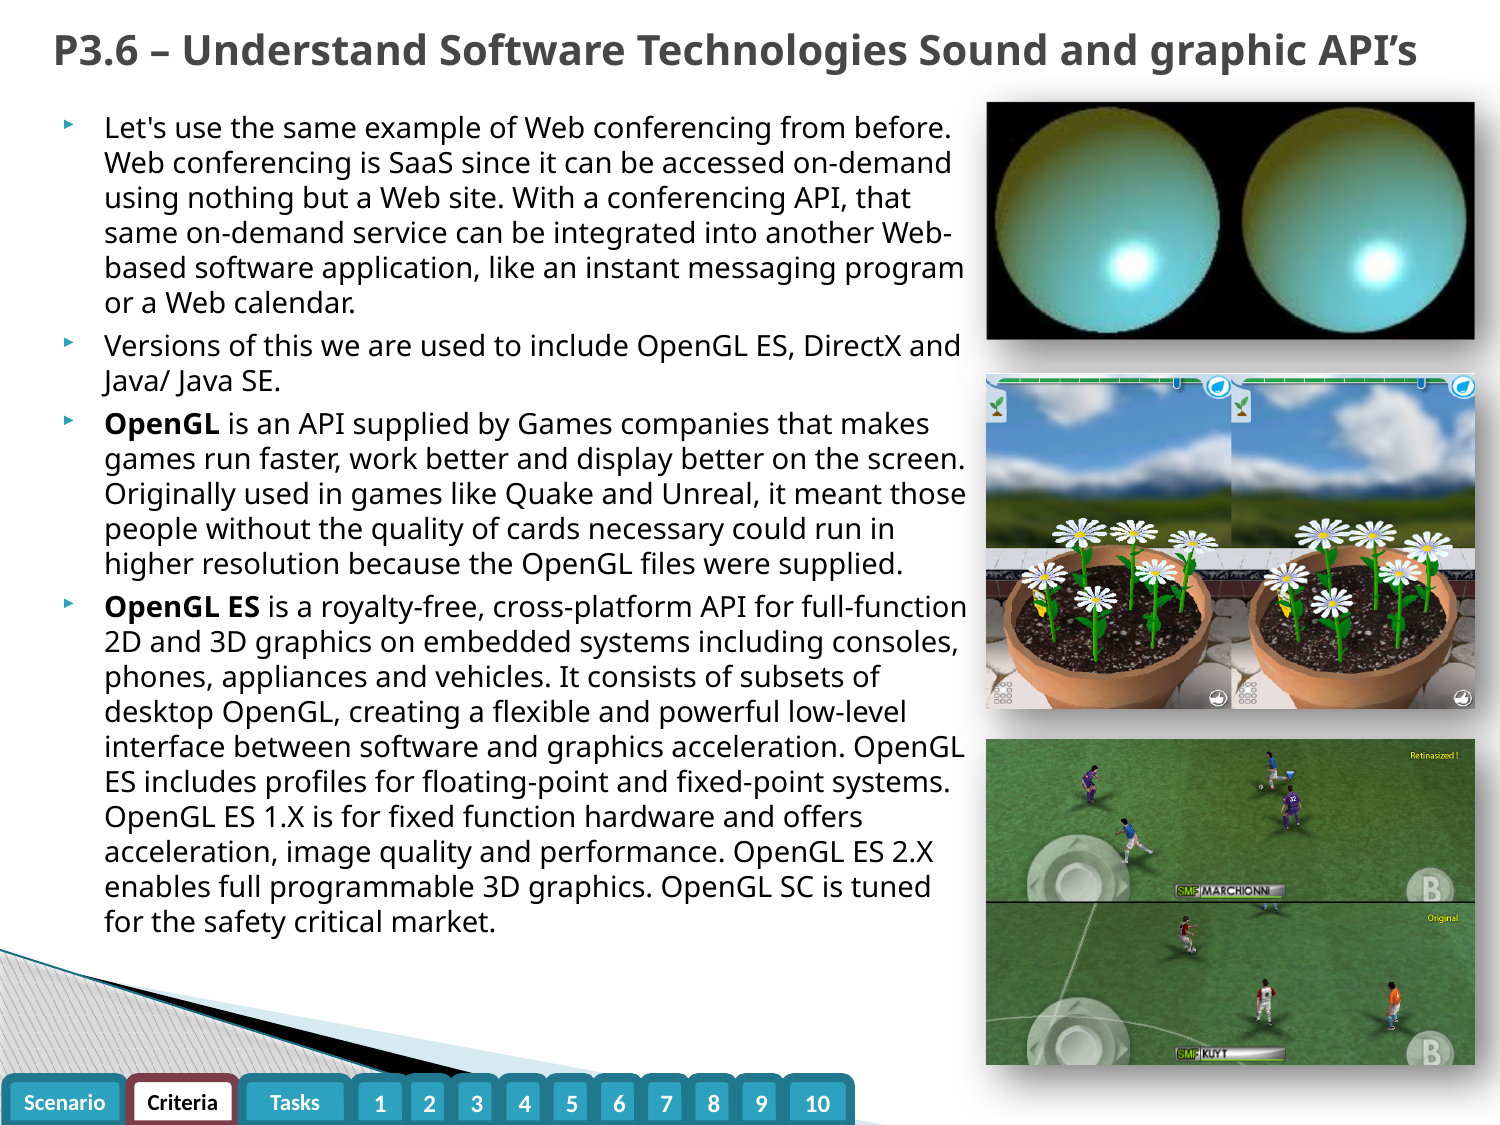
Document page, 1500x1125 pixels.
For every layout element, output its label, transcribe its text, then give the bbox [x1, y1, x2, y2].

picture [985, 101, 1475, 340]
list Let's use the same example of Web conferencing from before. Web conferencing is SaaS since it can be accessed on-demand using nothing but a Web site. With a conferencing API, that same on-demand service can be integrated into another Web-based software application, like an instant messaging program or a Web calendar. Versions of this we are used to include OpenGL ES, DirectX and Java/ Java SE. OpenGL is an API supplied by Games companies that makes games run faster, work better and display better on the screen. Originally used in games like Quake and Unreal, it meant those people without the quality of cards necessary could run in higher resolution because the OpenGL files were supplied. OpenGL ES is a royalty-free, cross-platform API for full-function 2D and 3D graphics on embedded systems including consoles, phones, appliances and vehicles. It consists of subsets of desktop OpenGL, creating a flexible and powerful low-level interface between software and graphics acceleration. OpenGL ES includes profiles for floating-point and fixed-point systems. OpenGL ES 1.X is for fixed function hardware and offers acceleration, image quality and performance. OpenGL ES 2.X enables full programmable 3D graphics. OpenGL SC is tuned for the safety critical market. [29, 101, 981, 1059]
picture [985, 739, 1475, 1066]
title P3.6 – Understand Software Technologies Sound and graphic API’s [37, 7, 1471, 90]
picture [985, 373, 1475, 709]
